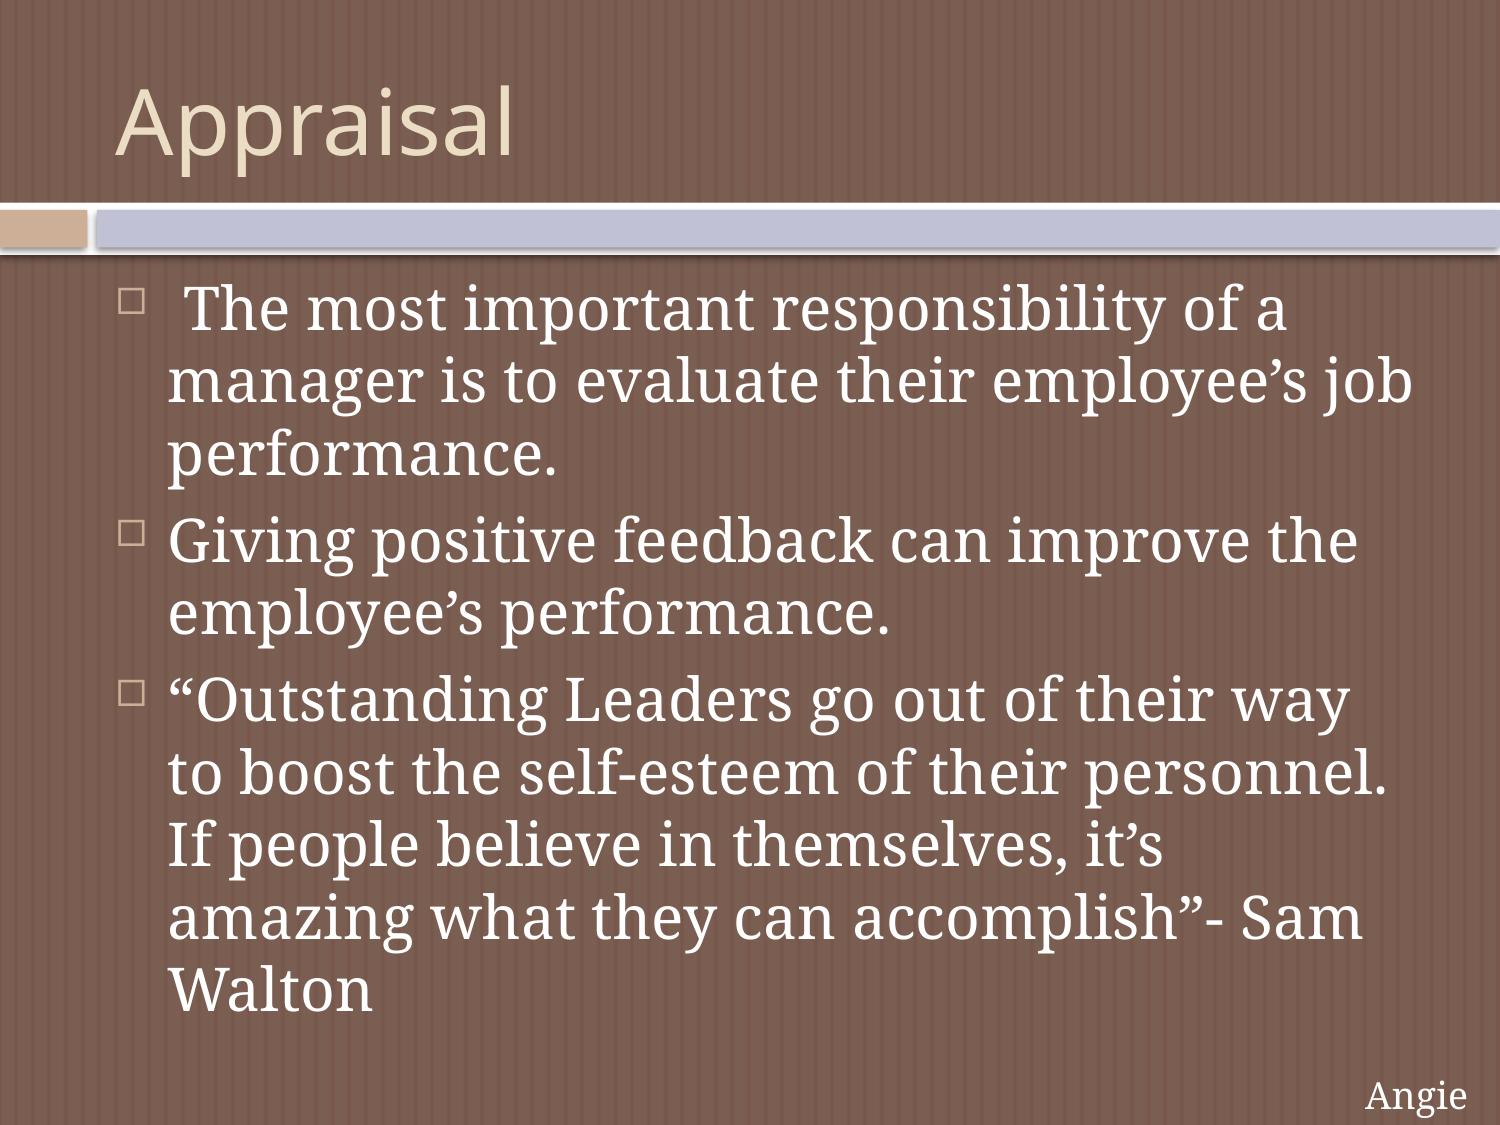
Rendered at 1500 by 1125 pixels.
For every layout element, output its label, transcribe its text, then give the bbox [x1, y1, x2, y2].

text_box Angie [1350, 1064, 1483, 1124]
list The most important responsibility of a manager is to evaluate their employee’s job performance. Giving positive feedback can improve the employee’s performance. “Outstanding Leaders go out of their way to boost the self-esteem of their personnel. If people believe in themselves, it’s amazing what they can accomplish”- Sam Walton [100, 262, 1439, 1001]
title Appraisal [100, 37, 1439, 201]
